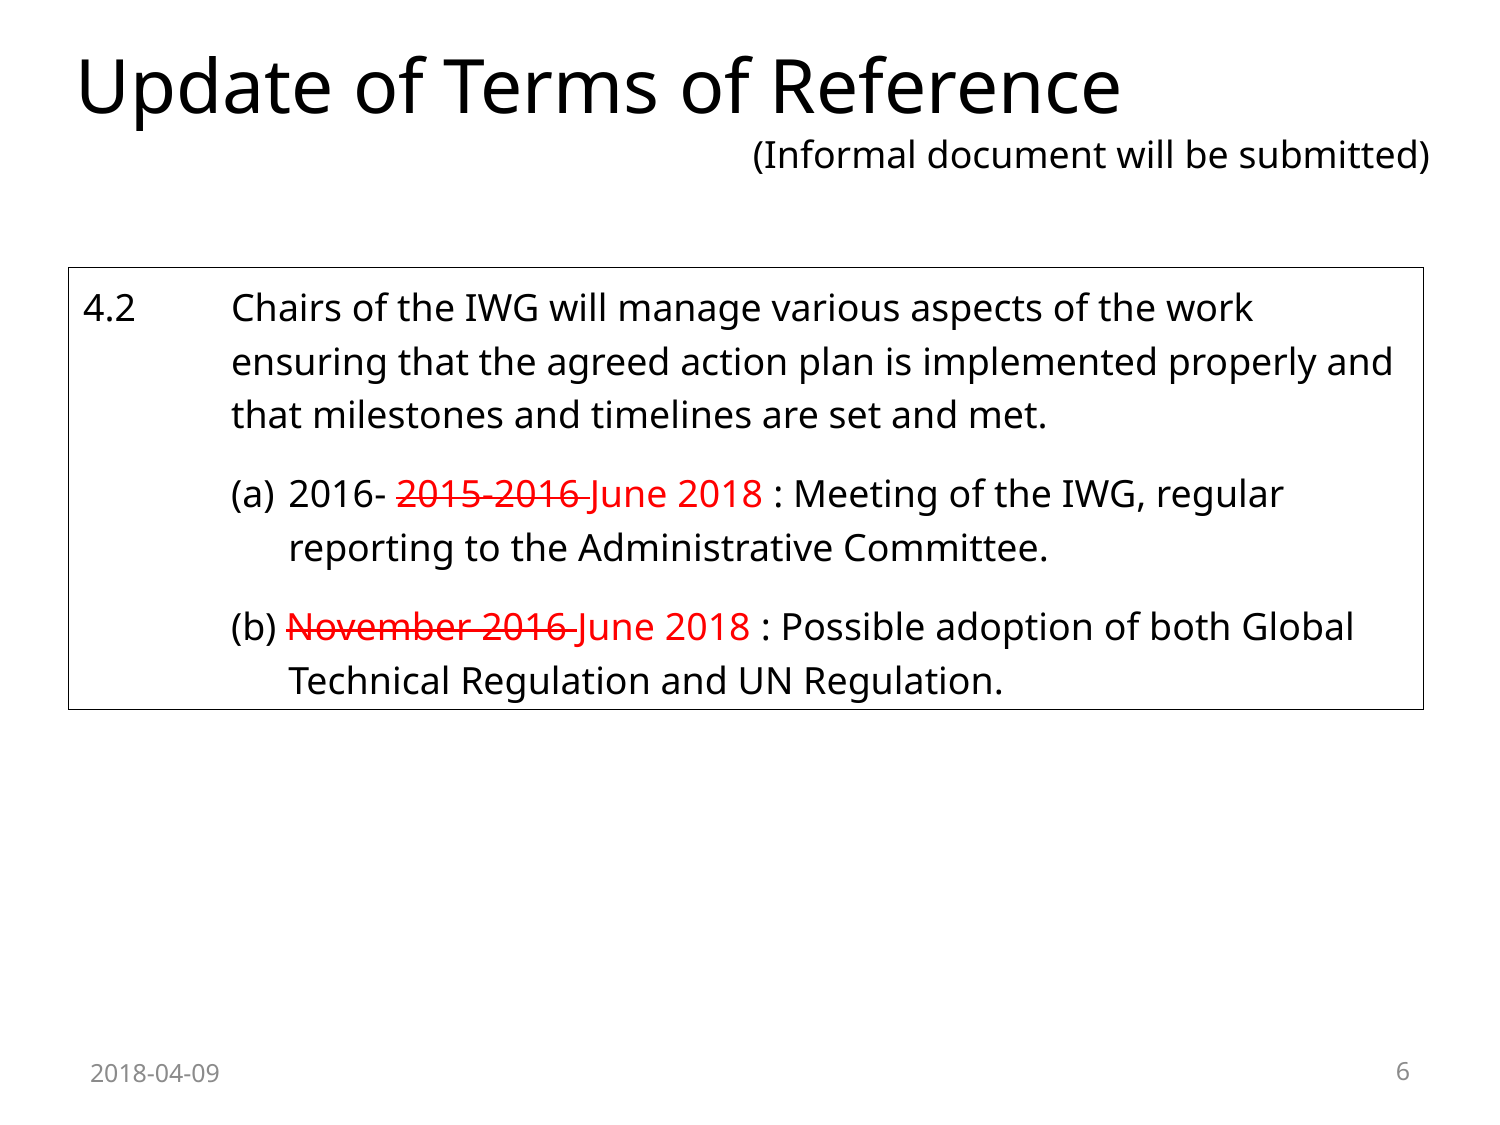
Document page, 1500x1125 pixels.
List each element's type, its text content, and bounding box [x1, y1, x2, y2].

text_box (Informal document will be submitted) [738, 123, 1500, 184]
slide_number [75, 1042, 425, 1103]
text_box Update of Terms of Reference [60, 30, 1139, 136]
text_box 4.2 Chairs of the IWG will manage various aspects of the work ensuring that the agreed action plan is implemented properly and that milestones and timelines are set and met. 2016- 2015-2016 June 2018 : Meeting of the IWG, regular reporting to the Administrative Committee. (b) November 2016 June 2018 : Possible adoption of both Global Technical Regulation and UN Regulation. [68, 267, 1424, 710]
slide_number 6 [1074, 1042, 1425, 1103]
